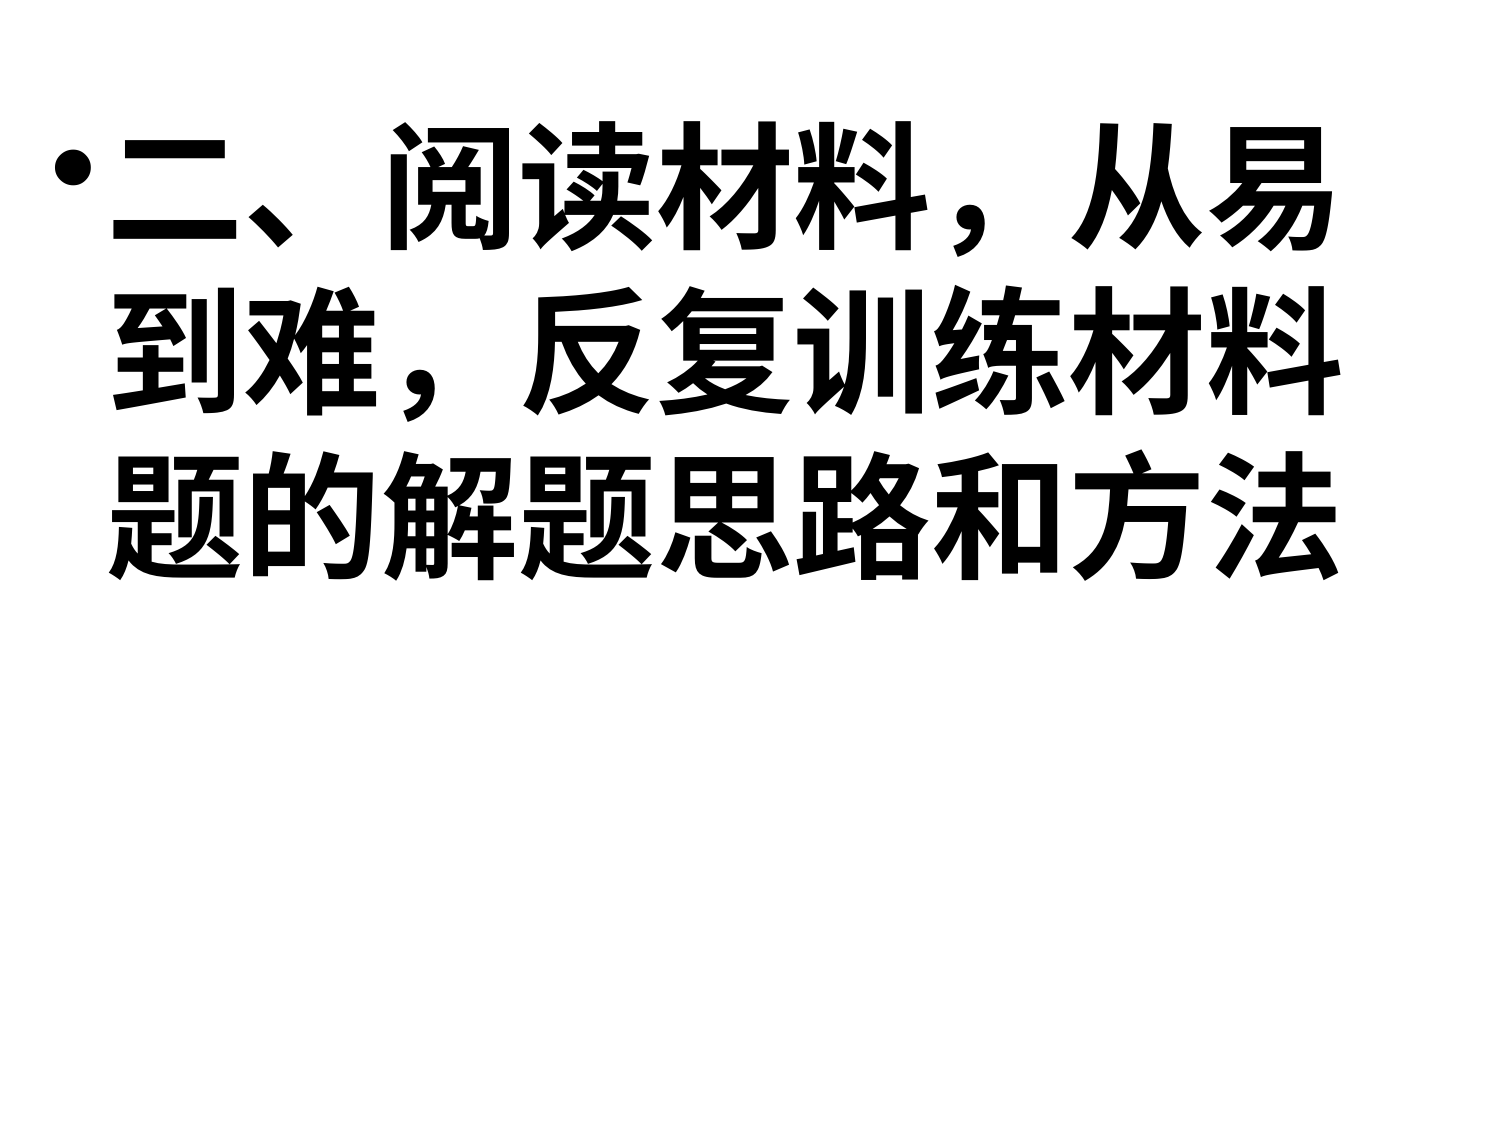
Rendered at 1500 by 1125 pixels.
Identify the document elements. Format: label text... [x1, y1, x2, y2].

list 二、阅读材料，从易到难，反复训练材料题的解题思路和方法 [34, 93, 1426, 1006]
